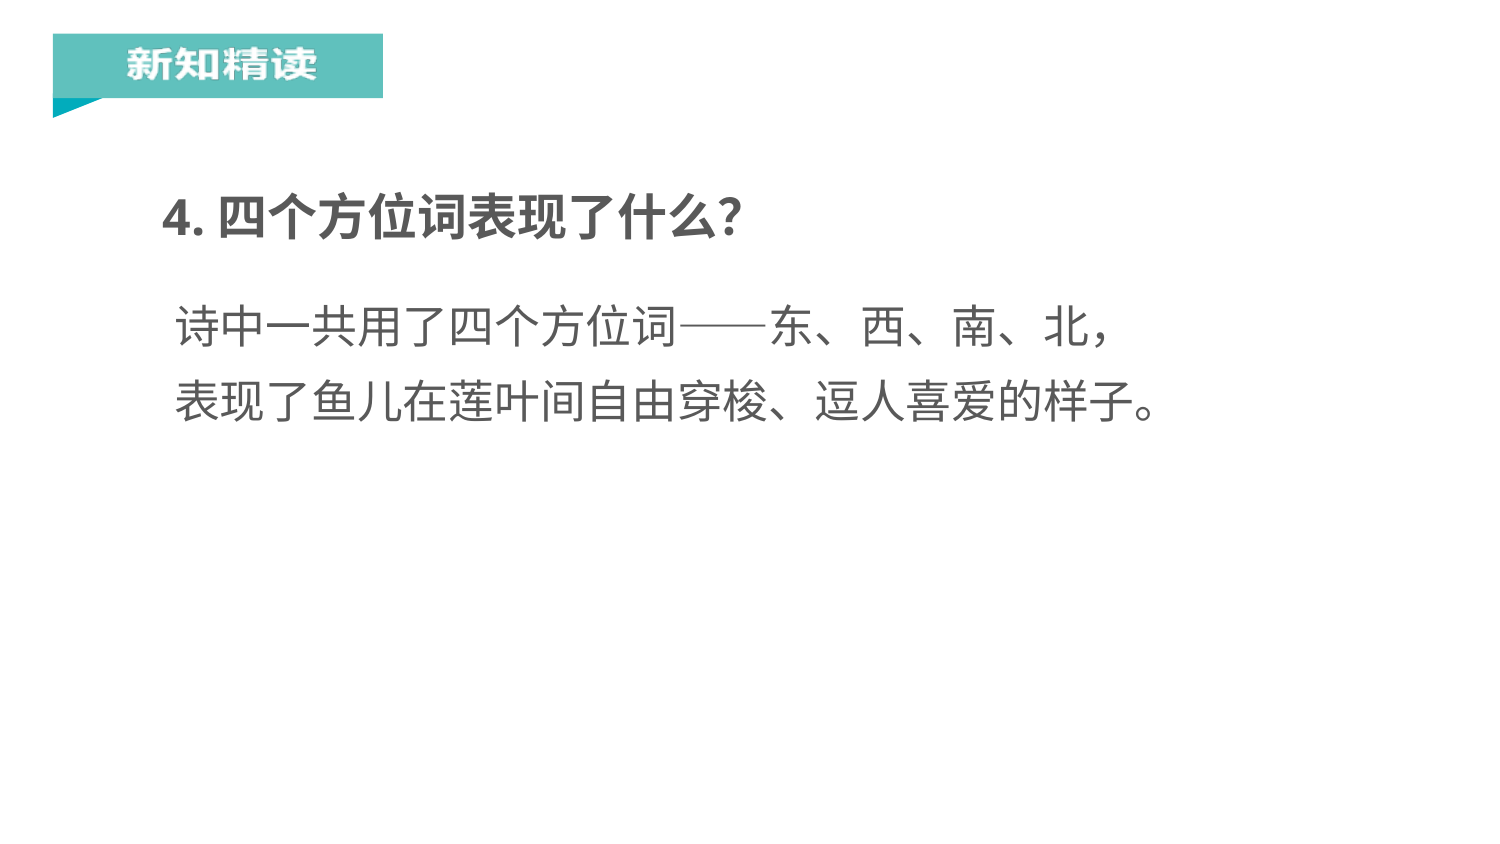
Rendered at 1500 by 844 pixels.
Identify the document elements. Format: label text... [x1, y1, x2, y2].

picture [62, 32, 384, 105]
text_box 4.四个方位词表现了什么？ [0, 162, 1262, 253]
text_box 诗中一共用了四个方位词——东、西、南、北，表现了鱼儿在莲叶间自由穿梭、逗人喜爱的样子。 [159, 270, 1183, 435]
